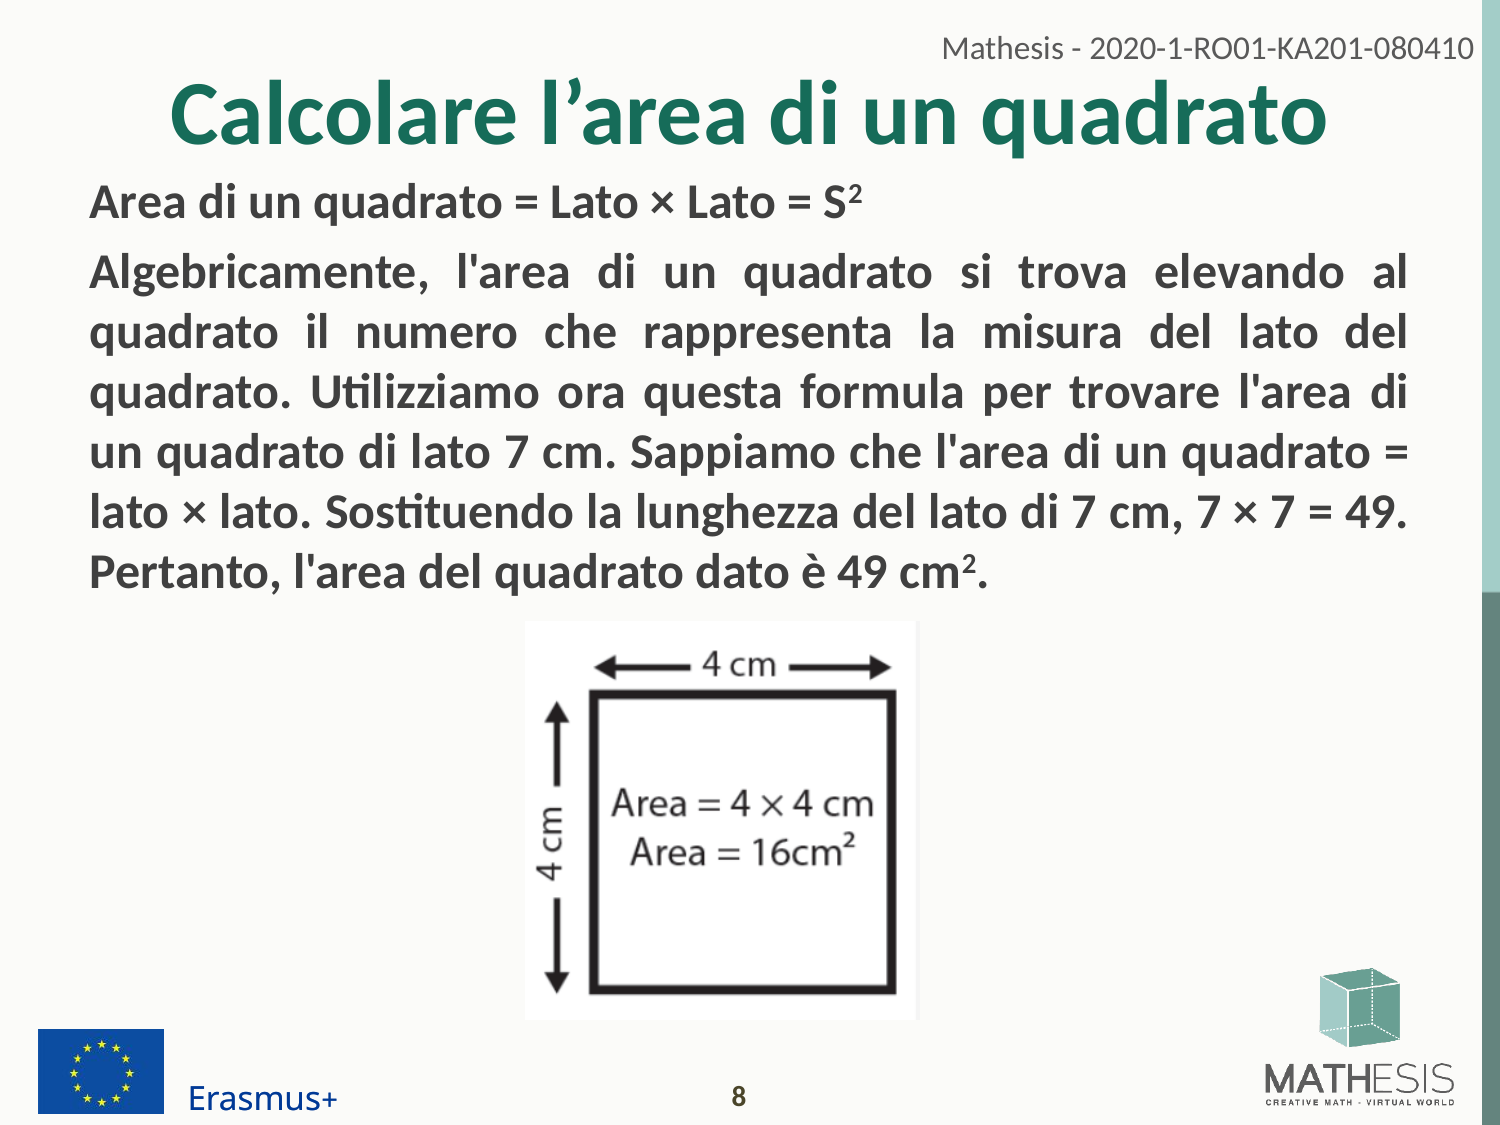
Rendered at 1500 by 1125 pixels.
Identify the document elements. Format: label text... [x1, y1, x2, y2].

list Area di un quadrato = Lato × Lato = S2 Algebricamente, l'area di un quadrato si trova elevando al quadrato il numero che rappresenta la misura del lato del quadrato. Utilizziamo ora questa formula per trovare l'area di un quadrato di lato 7 cm. Sappiamo che l'area di un quadrato = lato × lato. Sostituendo la lunghezza del lato di 7 cm, 7 × 7 = 49. Pertanto, l'area del quadrato dato è 49 cm2. [75, 160, 1425, 904]
picture [525, 621, 920, 1020]
picture [38, 1029, 164, 1114]
title Calcolare l’area di un quadrato [75, 45, 1425, 160]
